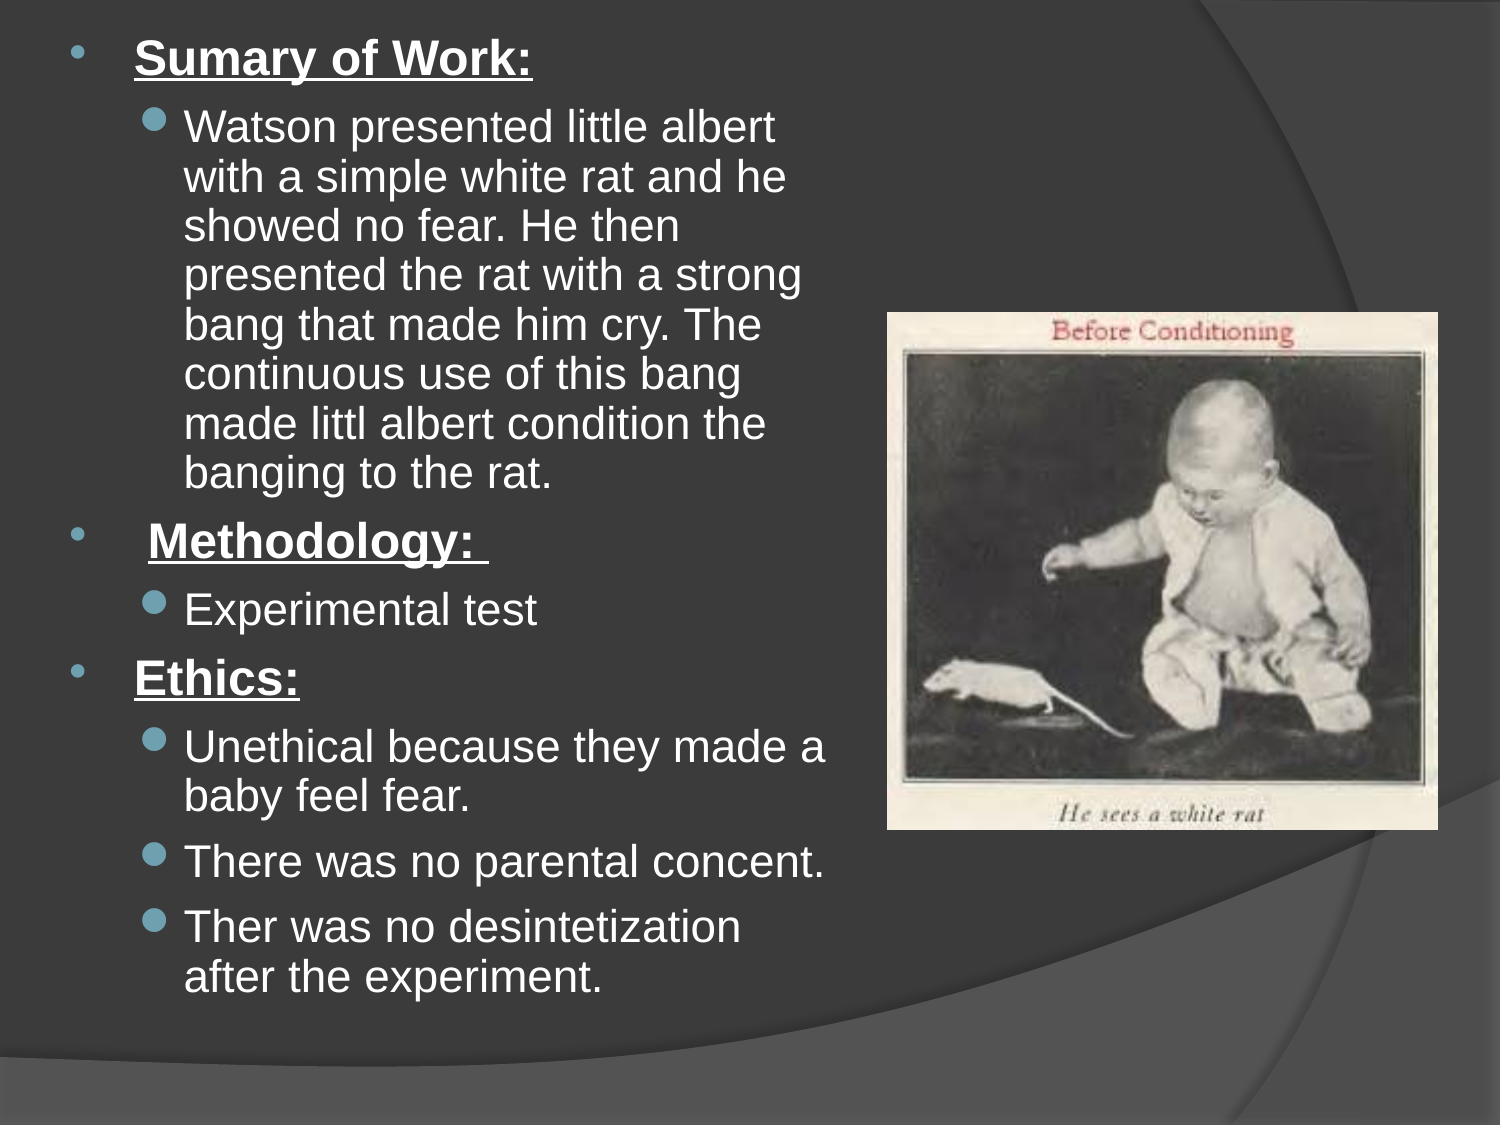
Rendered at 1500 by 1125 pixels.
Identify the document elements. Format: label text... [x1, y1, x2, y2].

list Sumary of Work: Watson presented little albert with a simple white rat and he showed no fear. He then presented the rat with a strong bang that made him cry. The continuous use of this bang made littl albert condition the banging to the rat. Methodology: Experimental test Ethics: Unethical because they made a baby feel fear. There was no parental concent. Ther was no desintetization after the experiment. [49, 24, 851, 1101]
picture [887, 312, 1438, 831]
